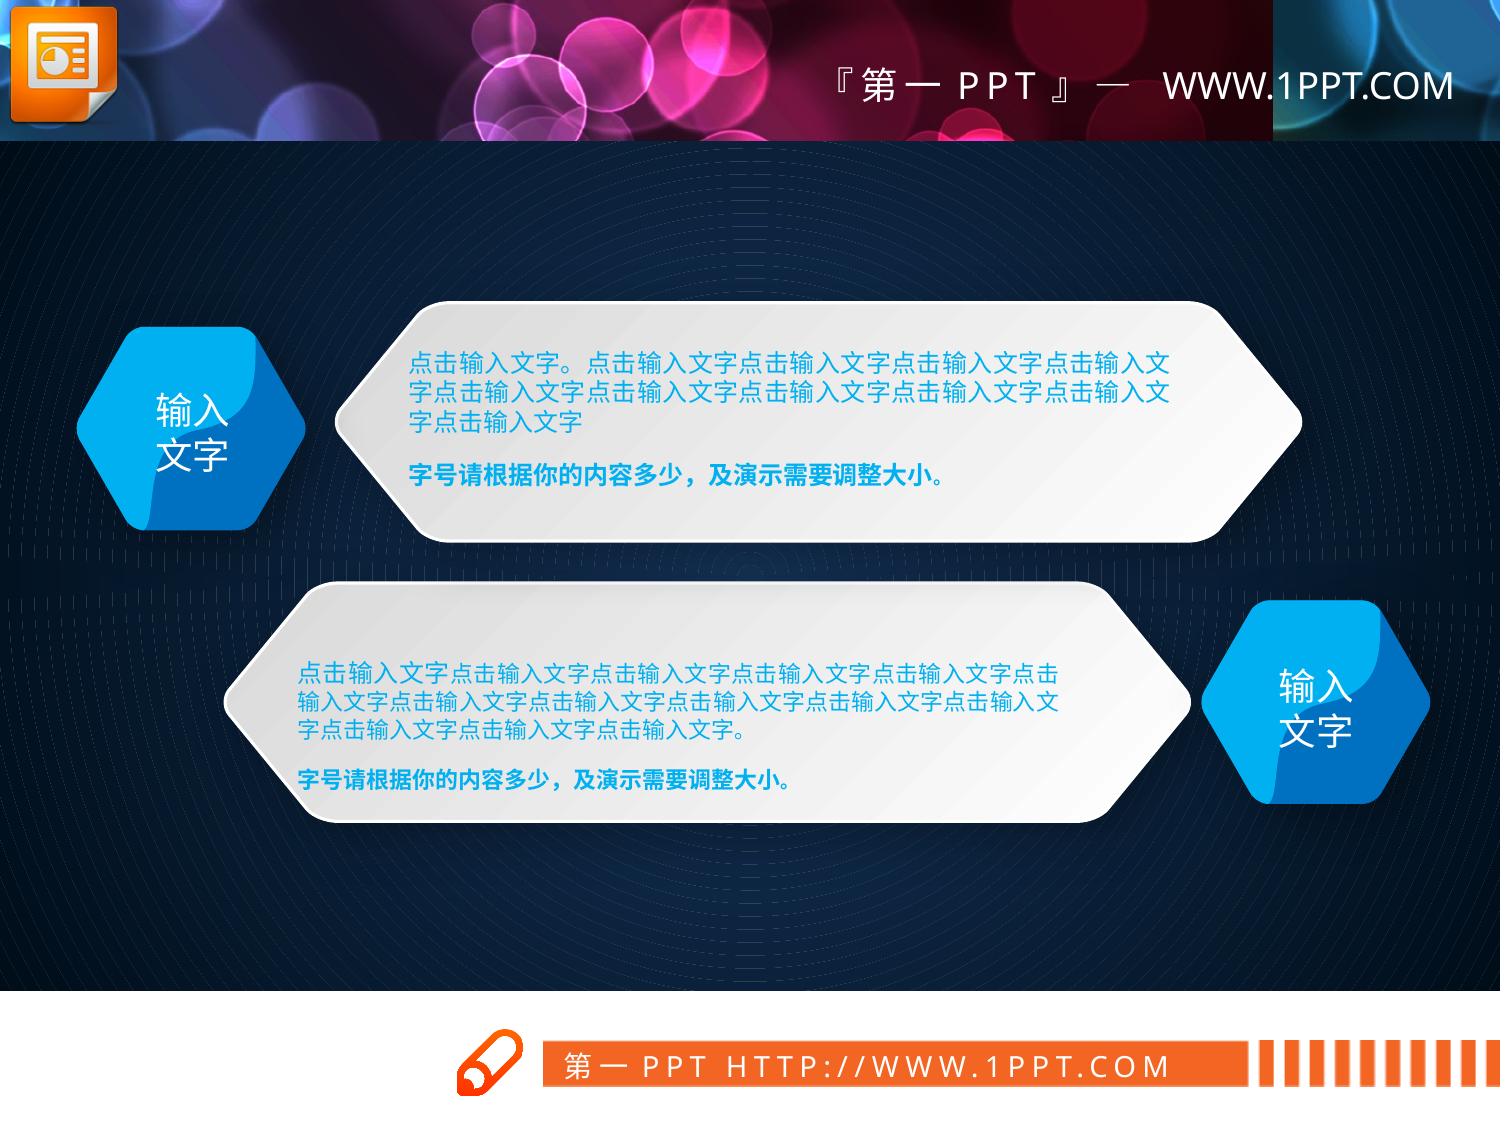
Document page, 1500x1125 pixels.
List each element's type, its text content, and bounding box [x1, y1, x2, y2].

text_box [339, 302, 1301, 542]
text_box [76, 326, 256, 531]
text_box [225, 582, 1190, 822]
text_box 输入文字 [141, 381, 244, 483]
text_box 点击输入文字。点击输入文字点击输入文字点击输入文字点击输入文字点击输入文字点击输入文字点击输入文字点击输入文字点击输入文字点击输入文字 字号请根据你的内容多少，及演示需要调整大小。 [408, 347, 1172, 490]
text_box 点击输入文字点击输入文字点击输入文字点击输入文字点击输入文字点击输入文字点击输入文字点击输入文字点击输入文字点击输入文字点击输入文字点击输入文字点击输入文字点击输入文字。 字号请根据你的内容多少，及演示需要调整大小。 [297, 657, 1060, 793]
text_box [1201, 600, 1432, 805]
picture [543, 1040, 1500, 1087]
text_box [145, 335, 306, 531]
picture [0, 0, 1500, 141]
